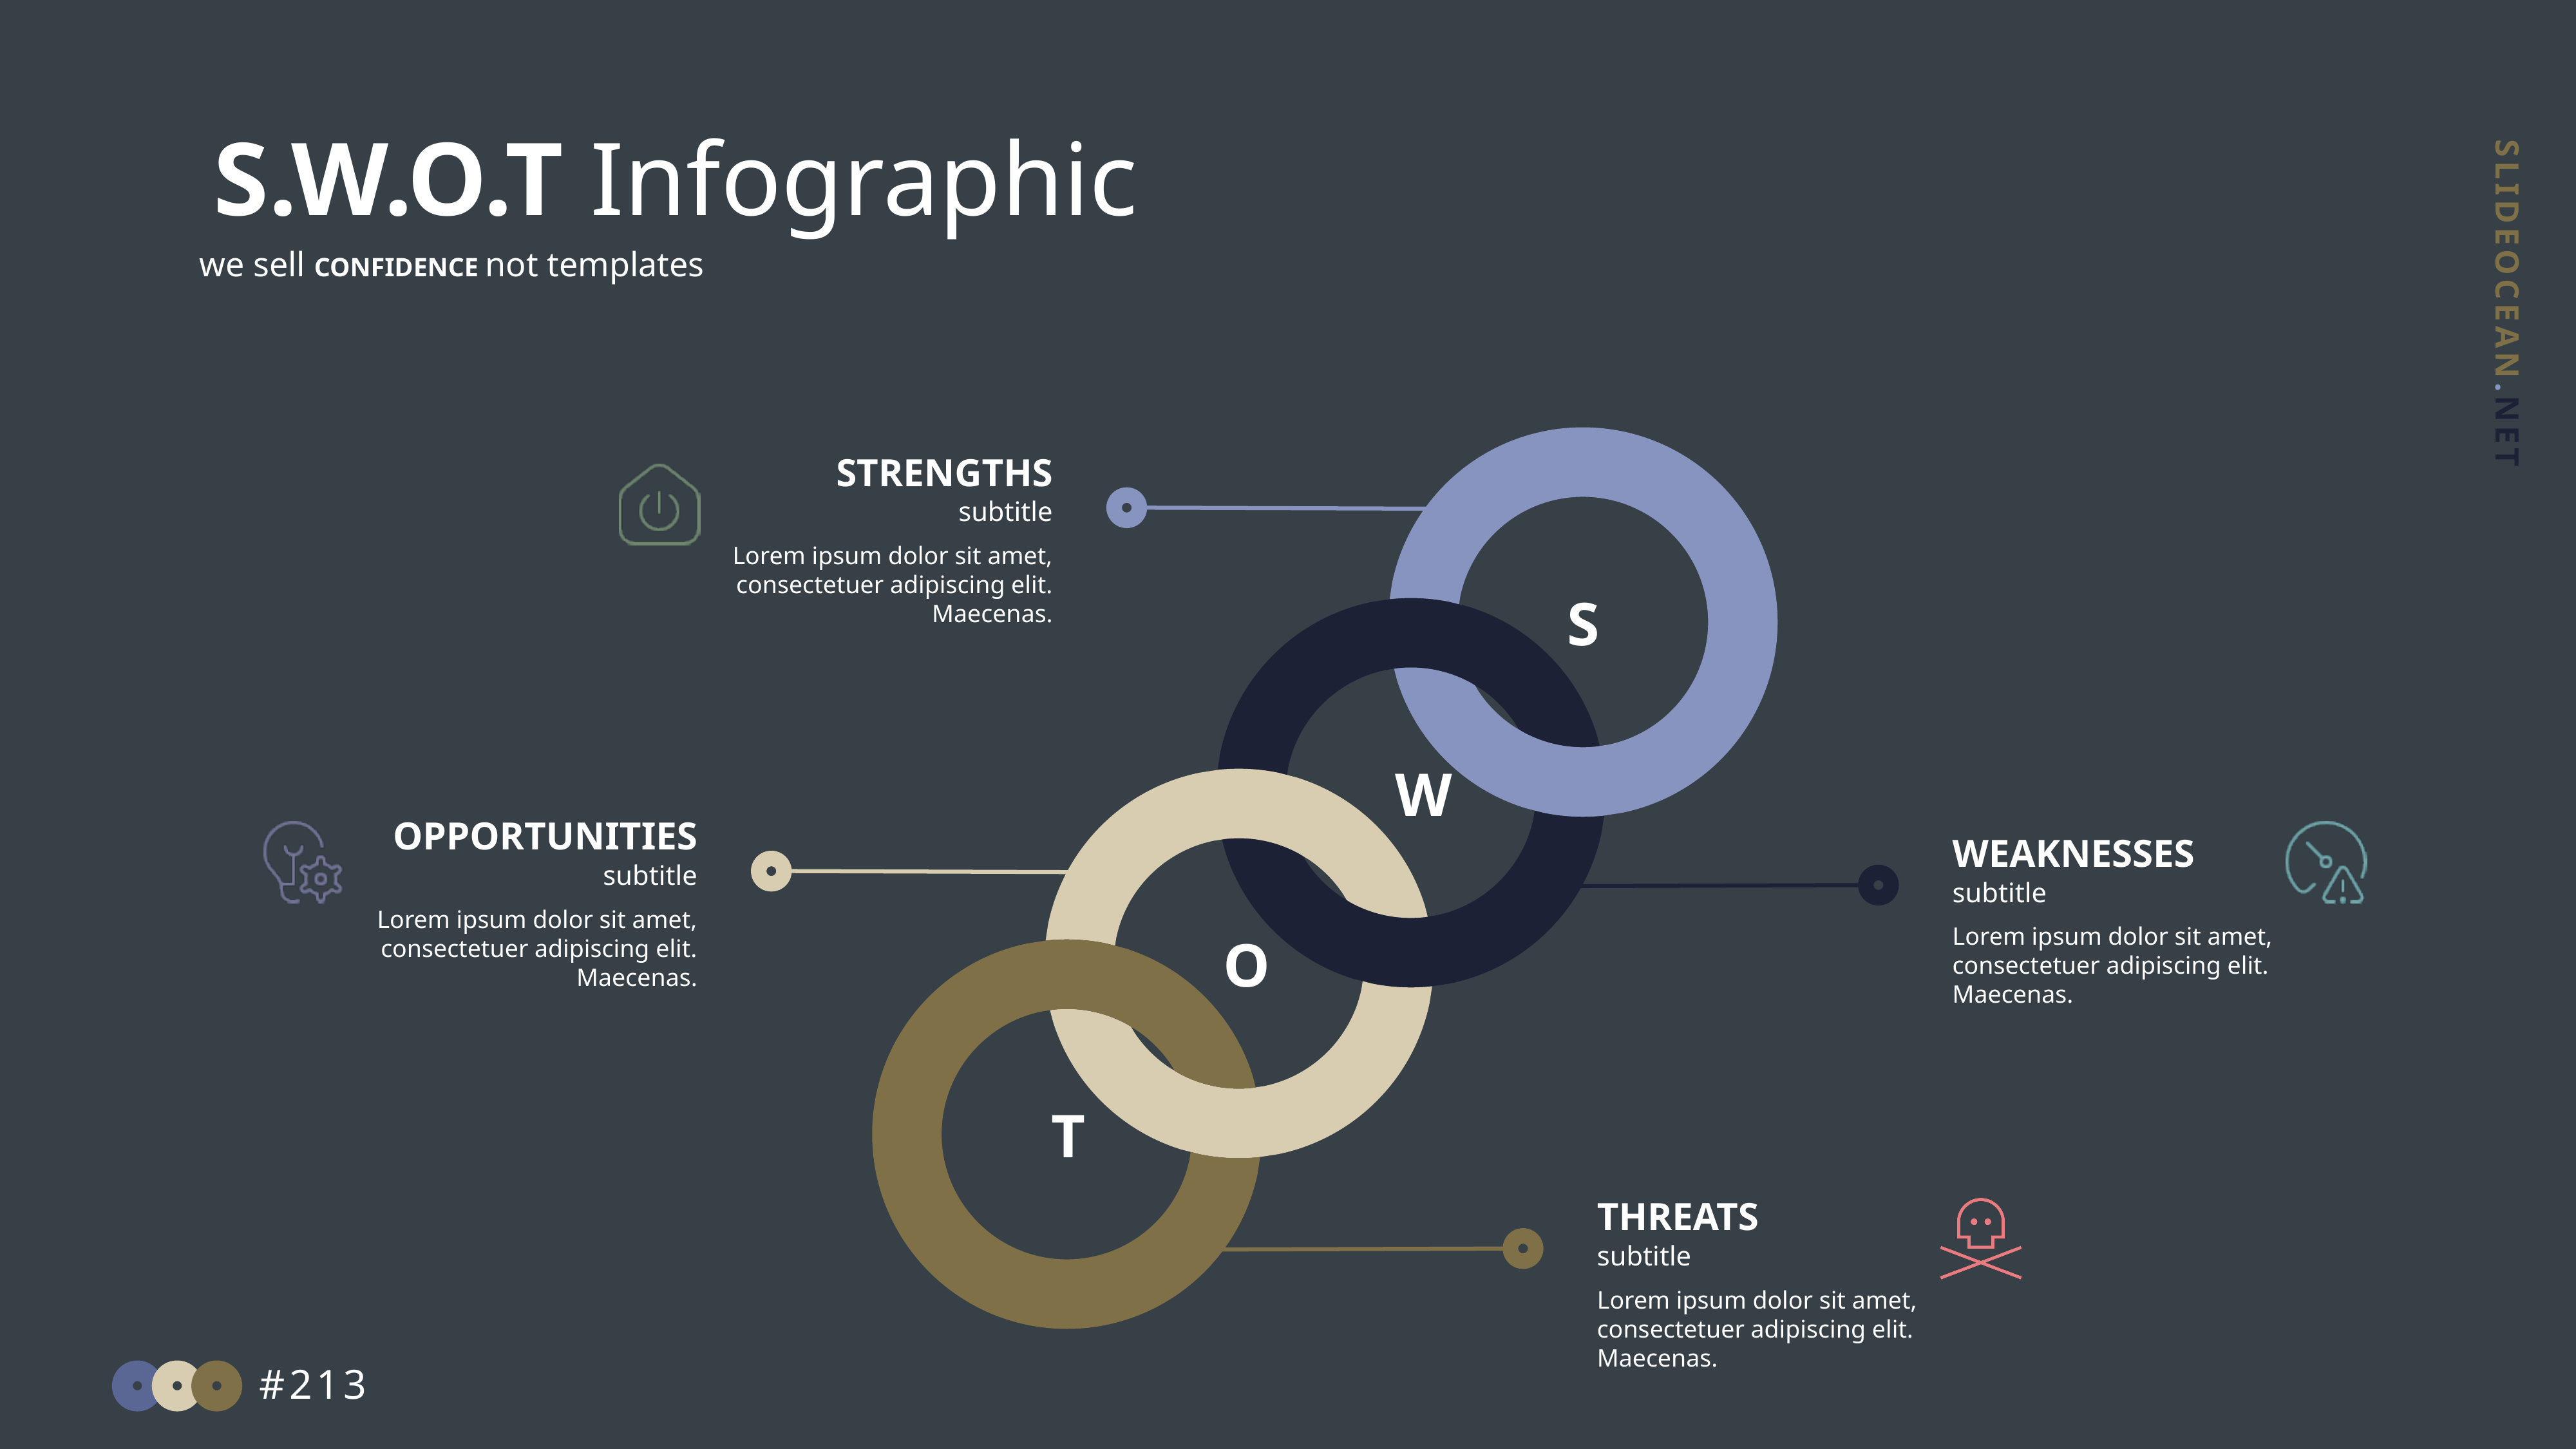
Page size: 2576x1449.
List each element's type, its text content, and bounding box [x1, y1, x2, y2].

text_box #213 [259, 1359, 402, 1408]
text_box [1106, 487, 1448, 529]
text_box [1942, 824, 2297, 1015]
picture [1940, 1197, 2022, 1280]
text_box [1221, 811, 1605, 987]
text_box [675, 443, 1063, 634]
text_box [1557, 864, 1900, 906]
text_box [1202, 1227, 1544, 1269]
text_box [1388, 426, 1779, 818]
text_box we sell CONFIDENCE not templates [189, 238, 714, 288]
picture [2285, 821, 2368, 904]
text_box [750, 850, 1093, 892]
text_box S.W.O.T Infographic [204, 110, 1148, 241]
text_box O [1213, 923, 1264, 1004]
text_box [871, 938, 1262, 1331]
text_box T [1041, 1094, 1092, 1175]
text_box S [1557, 582, 1608, 663]
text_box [320, 806, 708, 998]
text_box [1217, 598, 1601, 774]
picture [618, 464, 701, 546]
picture [263, 821, 345, 904]
text_box W [1385, 752, 1436, 833]
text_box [1587, 1187, 1941, 1378]
text_box [1049, 980, 1434, 1158]
text_box [1045, 768, 1429, 945]
